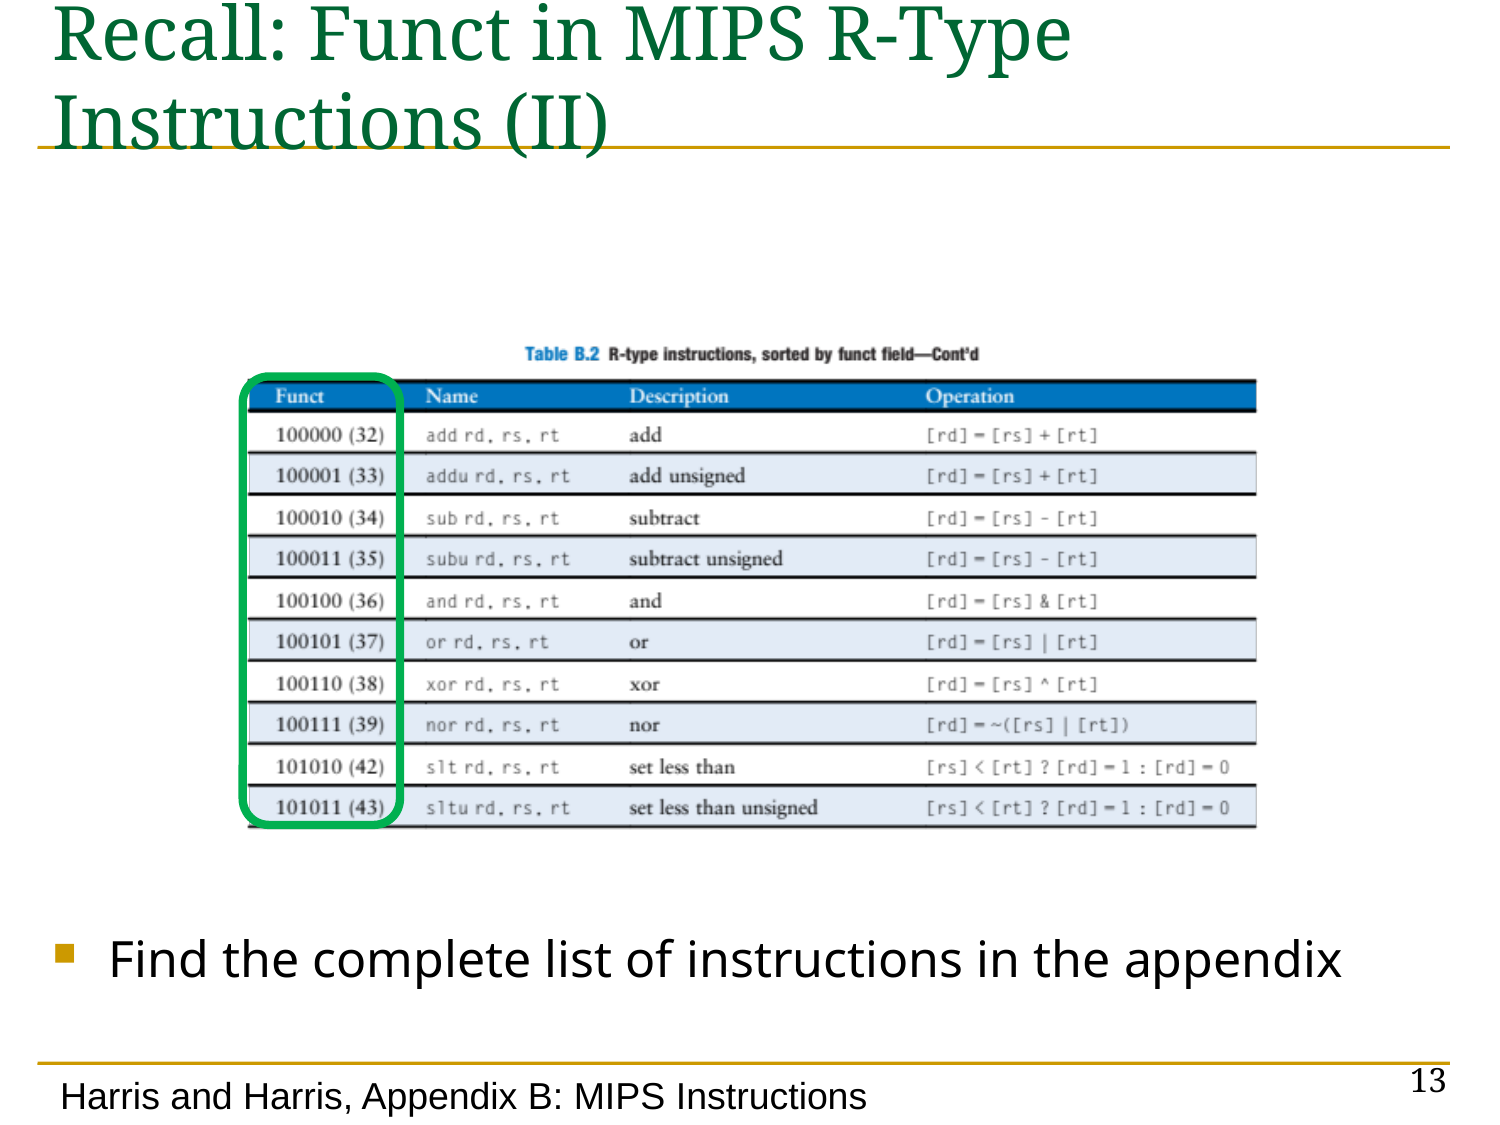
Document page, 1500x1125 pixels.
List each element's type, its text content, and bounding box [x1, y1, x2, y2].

slide_number 13 [1111, 1036, 1462, 1112]
text_box Harris and Harris, Appendix B: MIPS Instructions [45, 1064, 883, 1124]
title Recall: Funct in MIPS R-Type Instructions (II) [37, 0, 1450, 149]
list Find the complete list of instructions in the appendix [37, 149, 1450, 1063]
picture [238, 337, 1262, 838]
